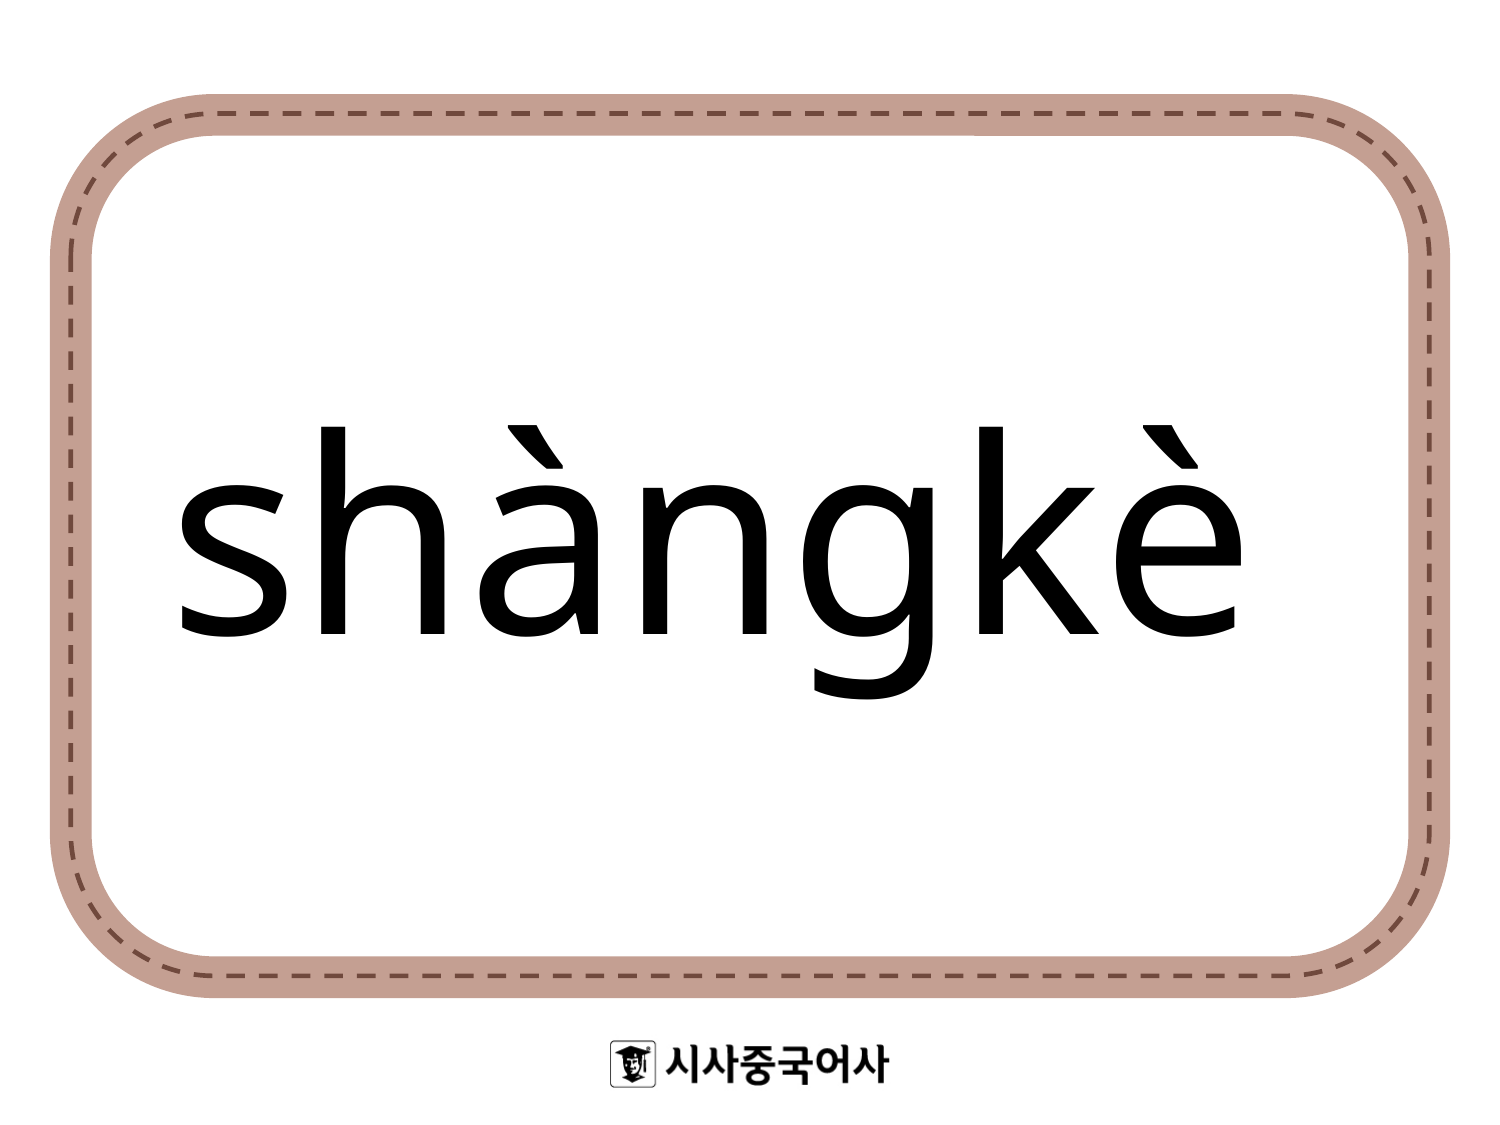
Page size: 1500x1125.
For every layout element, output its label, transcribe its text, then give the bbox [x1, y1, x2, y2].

text_box shàngkè [145, 189, 1354, 853]
picture [602, 1034, 898, 1094]
